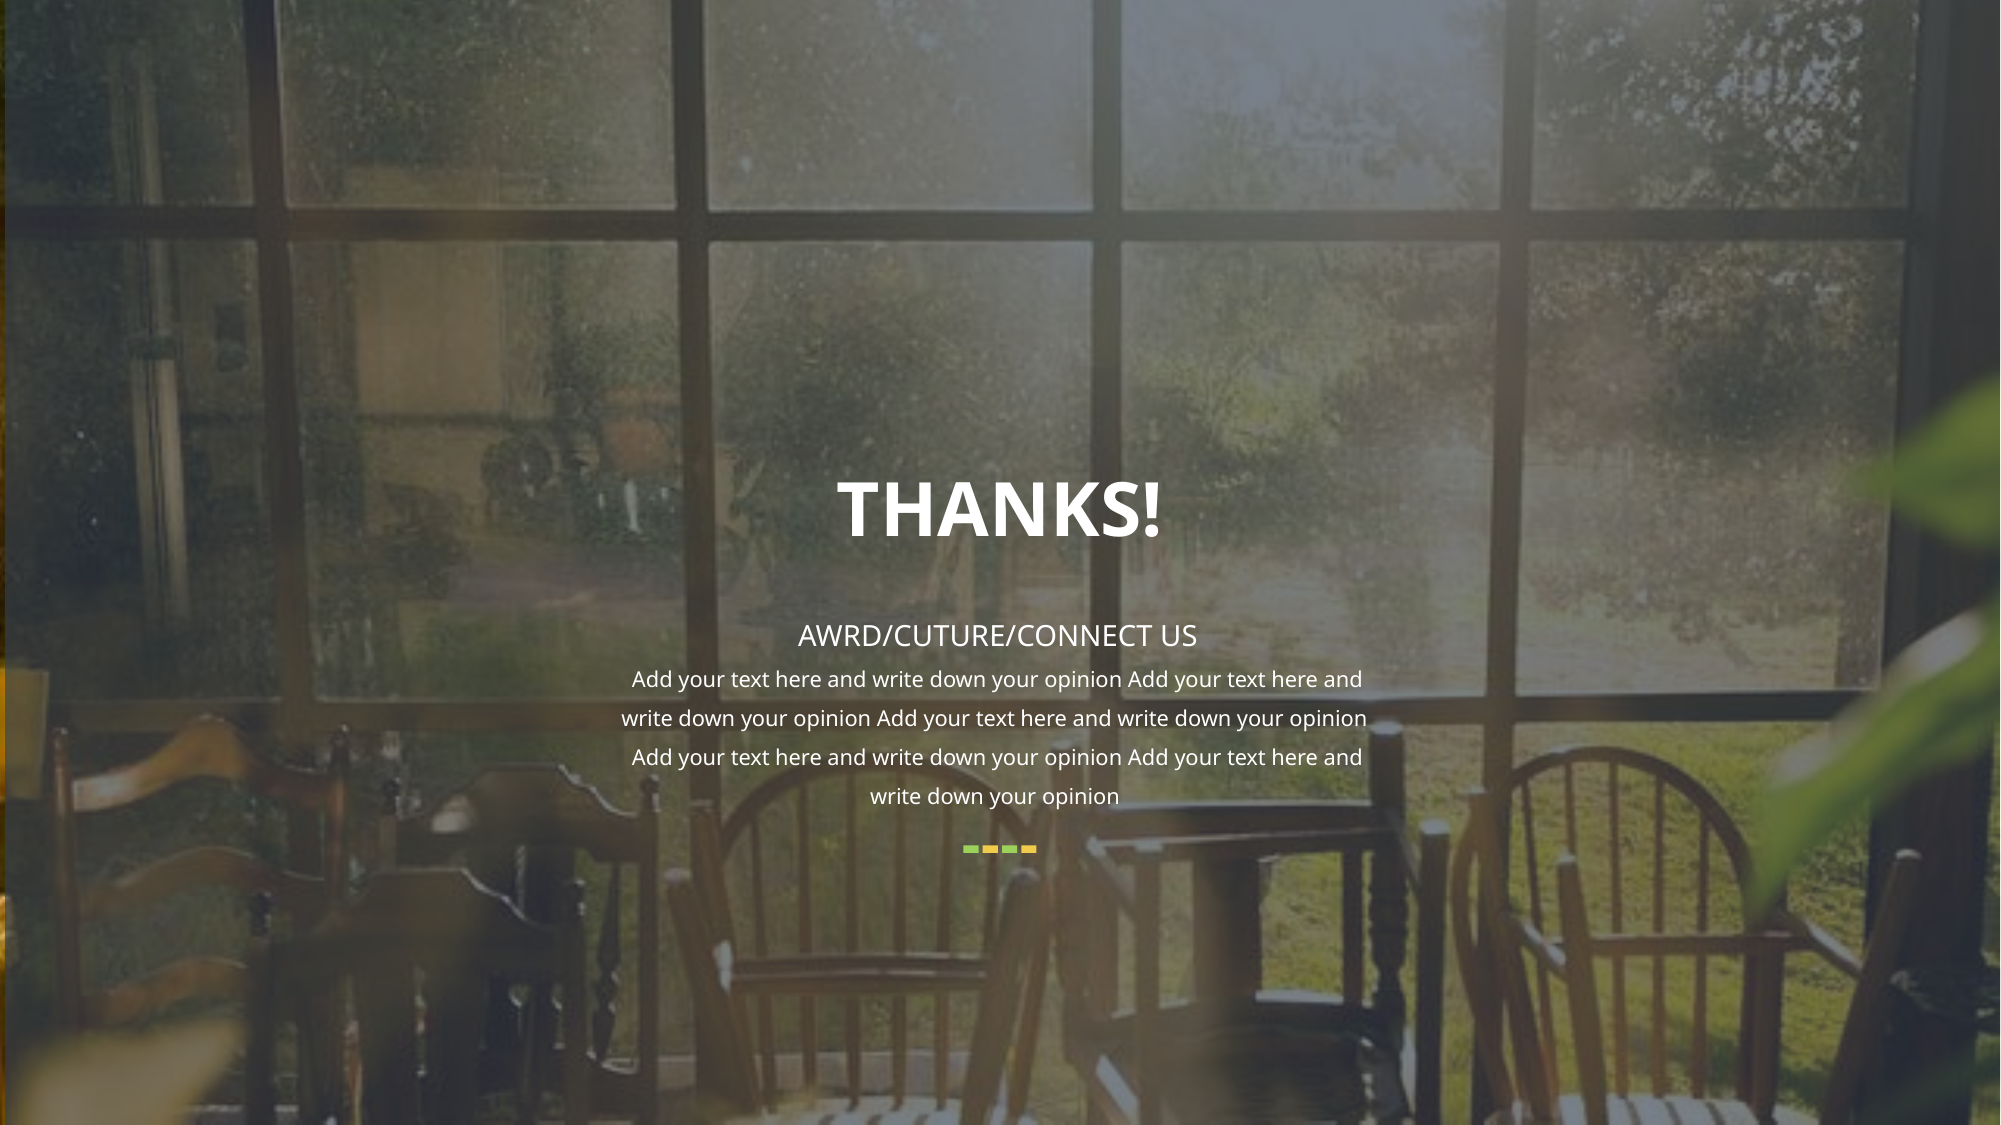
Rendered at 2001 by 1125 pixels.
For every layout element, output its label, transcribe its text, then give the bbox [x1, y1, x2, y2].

text_box [962, 844, 980, 854]
text_box AWRD/CUTURE/CONNECT US Add your text here and write down your opinion Add your text here and write down your opinion Add your text here and write down your opinion Add your text here and write down your opinion Add your text here and write down your opinion [597, 592, 1399, 817]
text_box [1001, 844, 1018, 854]
picture [0, 0, 4, 1125]
text_box [4, 0, 2000, 1125]
text_box [1020, 844, 1037, 854]
text_box THANKS! [713, 454, 1287, 560]
text_box [982, 844, 999, 854]
